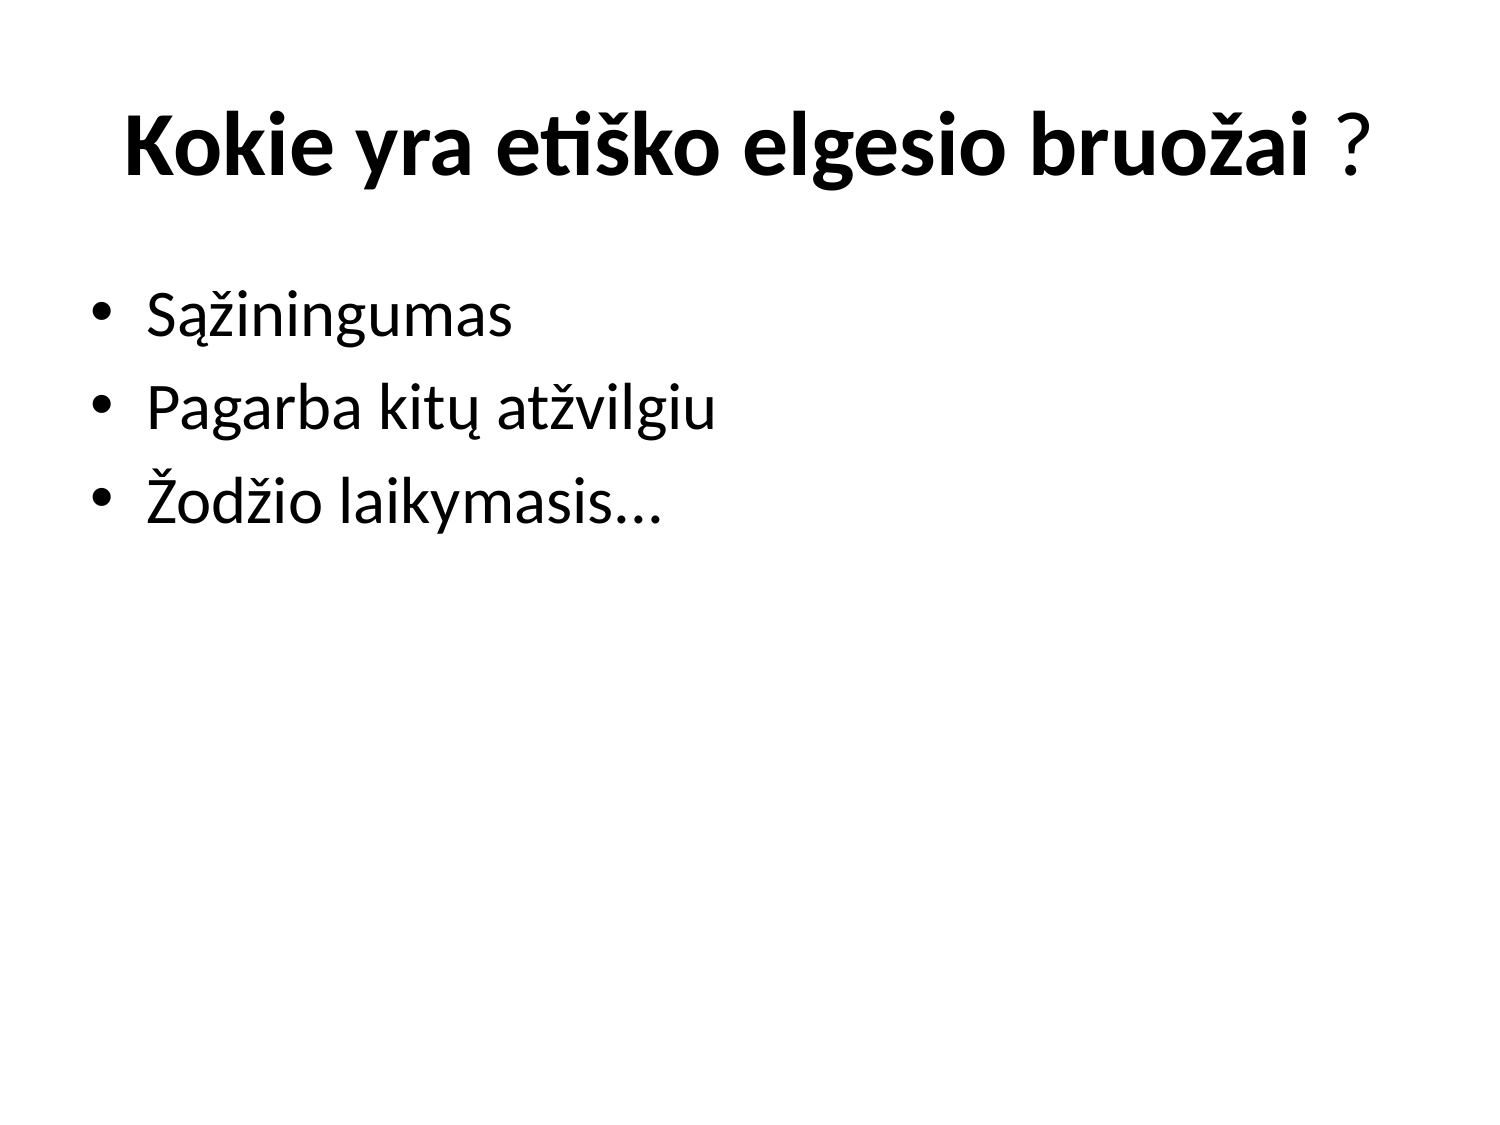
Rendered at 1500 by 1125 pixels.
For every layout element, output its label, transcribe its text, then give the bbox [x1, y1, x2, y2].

title Kokie yra etiško elgesio bruožai ? [74, 44, 1426, 233]
list Sąžiningumas Pagarba kitų atžvilgiu Žodžio laikymasis... [74, 262, 1426, 1006]
